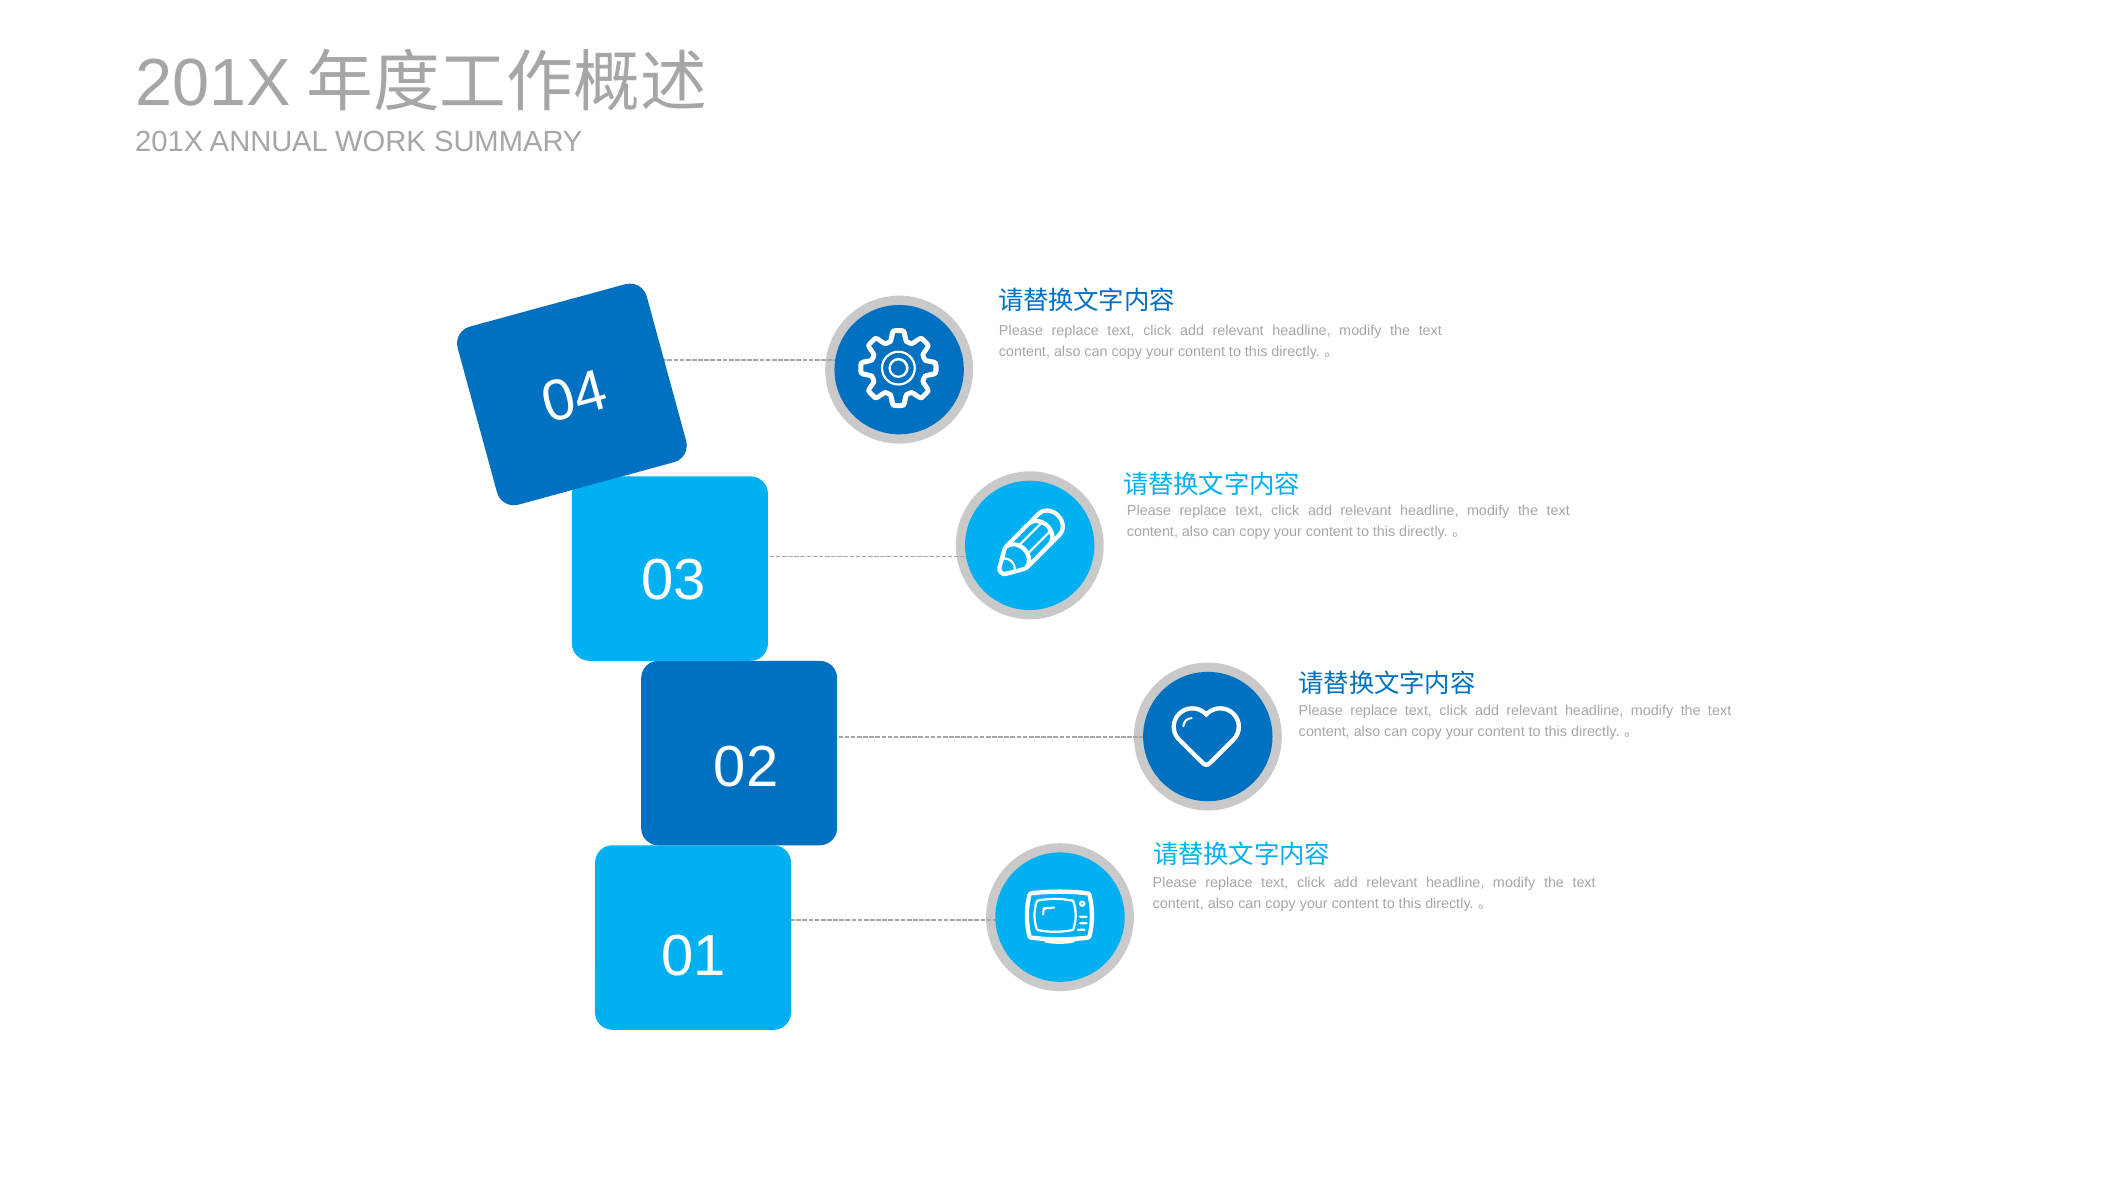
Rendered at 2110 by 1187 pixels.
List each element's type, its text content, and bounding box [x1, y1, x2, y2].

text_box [858, 328, 939, 409]
text_box 请替换文字内容 [1123, 461, 1414, 499]
text_box Please replace text, click add relevant headline, modify the text content, also can copy your content to this directly.。 [998, 317, 1444, 360]
text_box 201X ANNUAL WORK SUMMARY [135, 122, 596, 158]
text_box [473, 302, 670, 487]
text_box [1169, 704, 1244, 768]
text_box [955, 471, 1104, 620]
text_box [571, 476, 768, 661]
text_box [1023, 889, 1095, 944]
text_box Please replace text, click add relevant headline, modify the text content, also can copy your content to this directly.。 [1126, 497, 1571, 540]
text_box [641, 660, 838, 846]
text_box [1133, 662, 1282, 811]
text_box 请替换文字内容 [1298, 660, 1589, 697]
text_box 请替换文字内容 [998, 278, 1289, 316]
text_box Please replace text, click add relevant headline, modify the text content, also can copy your content to this directly.。 [1298, 697, 1733, 740]
text_box Please replace text, click add relevant headline, modify the text content, also can copy your content to this directly.。 [1152, 870, 1597, 912]
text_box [986, 843, 1134, 992]
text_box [595, 845, 792, 1030]
text_box 201X年度工作概述 [135, 38, 783, 119]
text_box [825, 295, 974, 444]
text_box 请替换文字内容 [1153, 831, 1444, 869]
